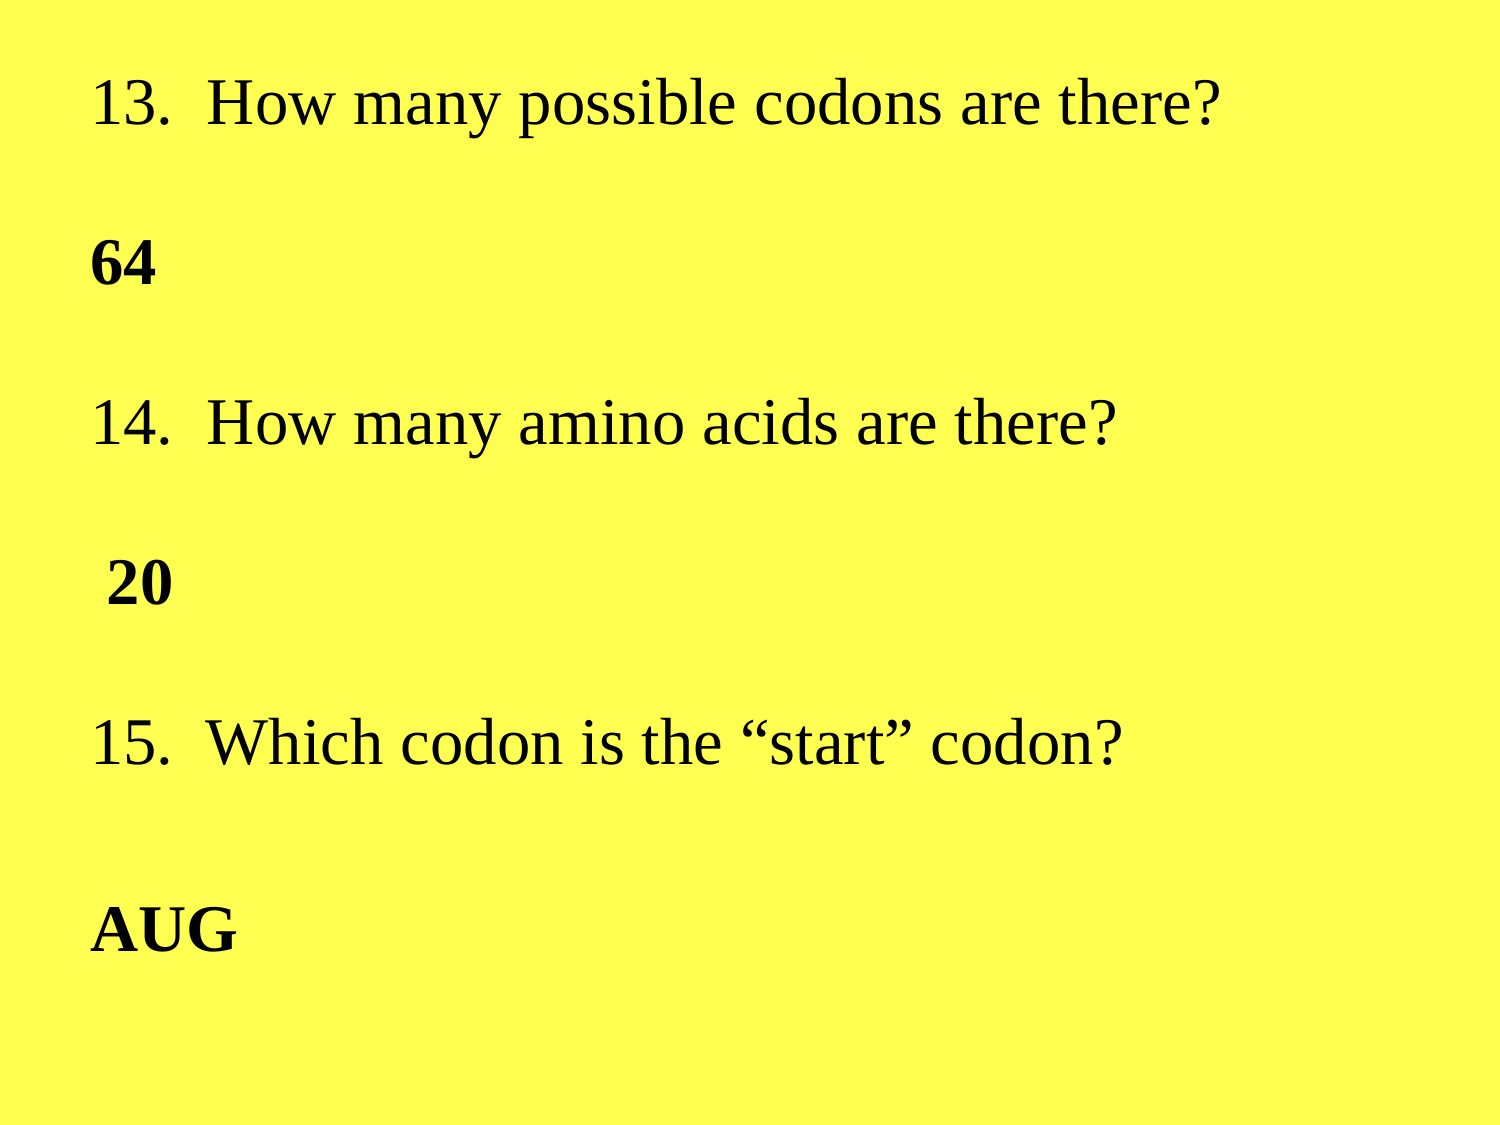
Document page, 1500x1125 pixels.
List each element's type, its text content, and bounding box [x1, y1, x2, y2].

list 13. How many possible codons are there? 64 14. How many amino acids are there? 20 15. Which codon is the “start” codon? AUG [75, 50, 1425, 1075]
